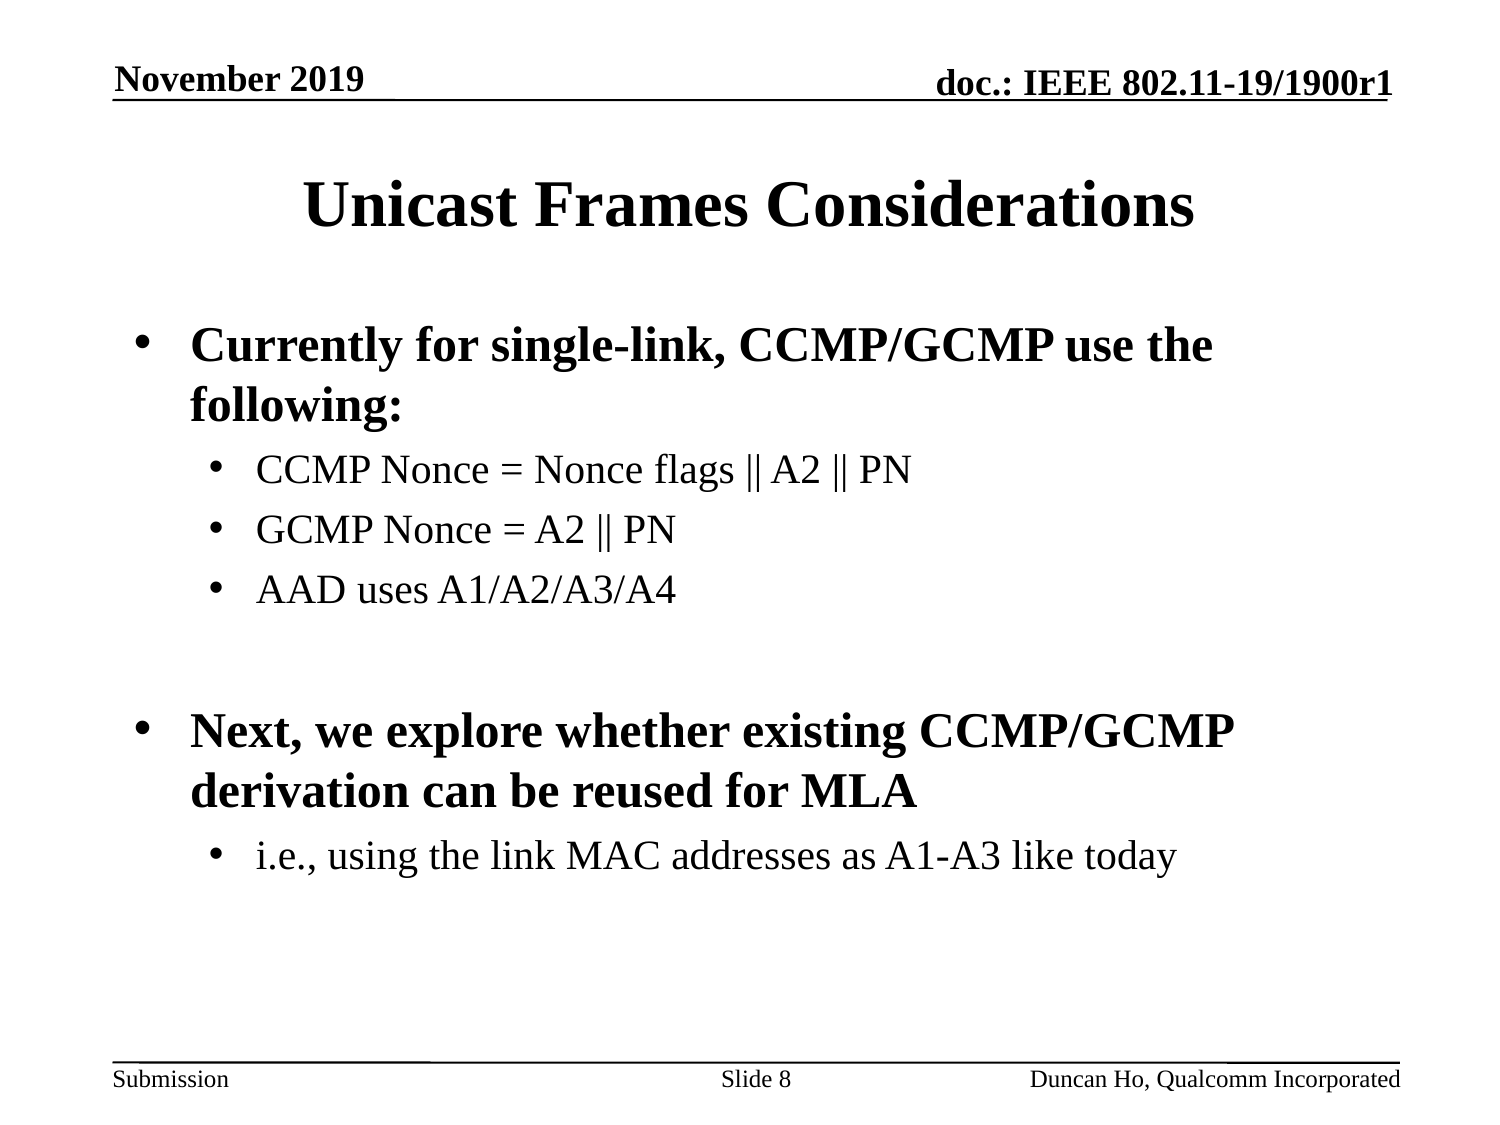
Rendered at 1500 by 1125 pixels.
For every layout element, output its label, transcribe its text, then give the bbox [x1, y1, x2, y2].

slide_number Slide 8 [712, 1061, 800, 1123]
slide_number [114, 54, 423, 100]
list Currently for single-link, CCMP/GCMP use the following: CCMP Nonce = Nonce flags || A2 || PN GCMP Nonce = A2 || PN AAD uses A1/A2/A3/A4 Next, we explore whether existing CCMP/GCMP derivation can be reused for MLA i.e., using the link MAC addresses as A1-A3 like today [118, 303, 1394, 954]
footer Duncan Ho, Qualcomm Incorporated [878, 1061, 1402, 1093]
title Unicast Frames Considerations [112, 112, 1388, 288]
